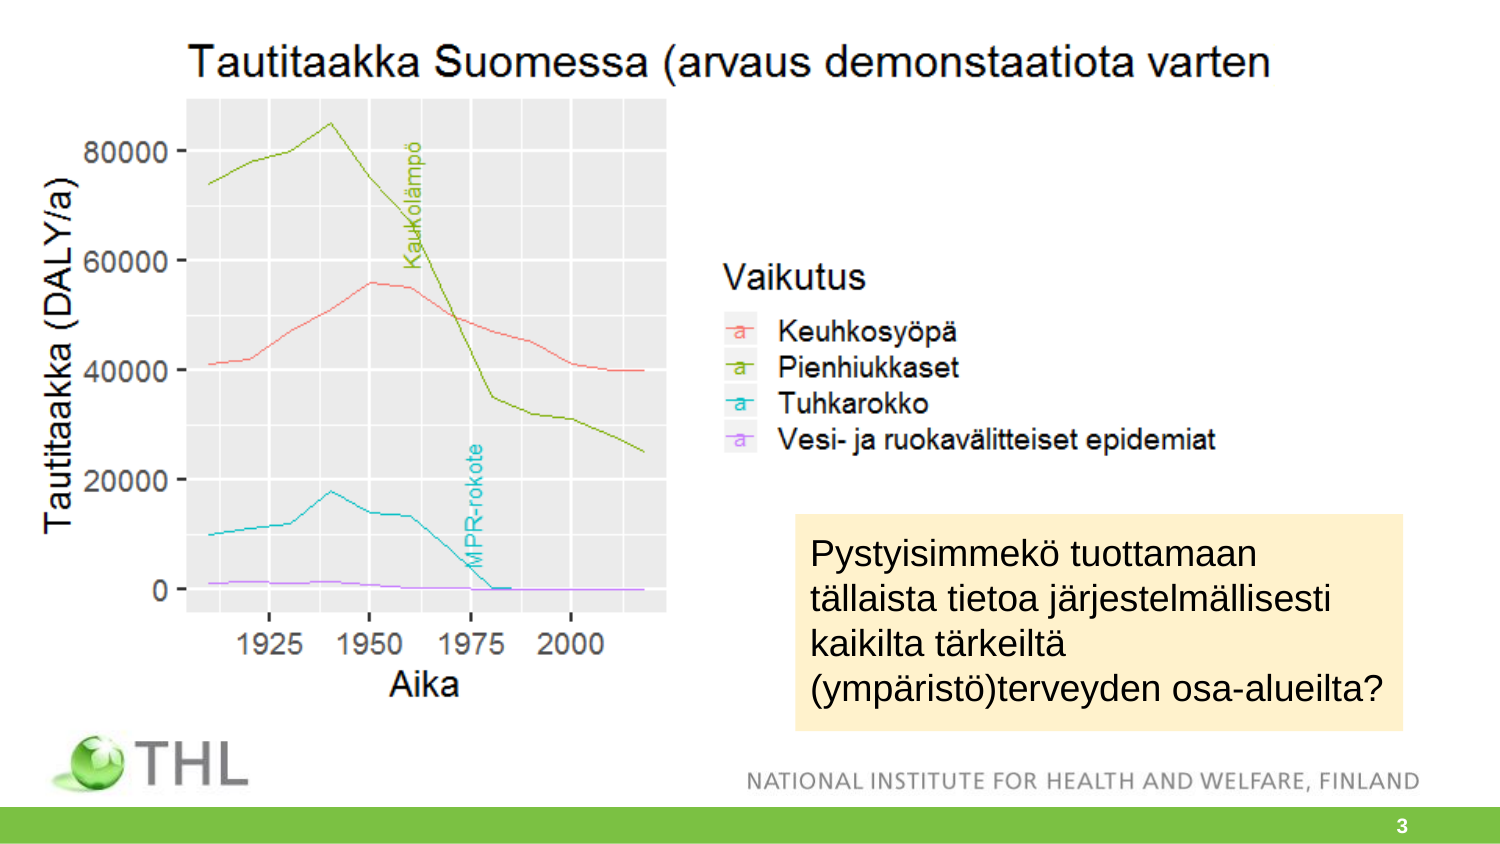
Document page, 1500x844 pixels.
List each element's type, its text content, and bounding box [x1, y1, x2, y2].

picture [24, 24, 1276, 803]
picture [715, 763, 1465, 801]
text_box Pystyisimmekö tuottamaan tällaista tietoa järjestelmällisesti kaikilta tärkeiltä (ympäristö)terveyden osa-alueilta? [795, 514, 1404, 732]
slide_number ‹#› [1246, 811, 1424, 839]
